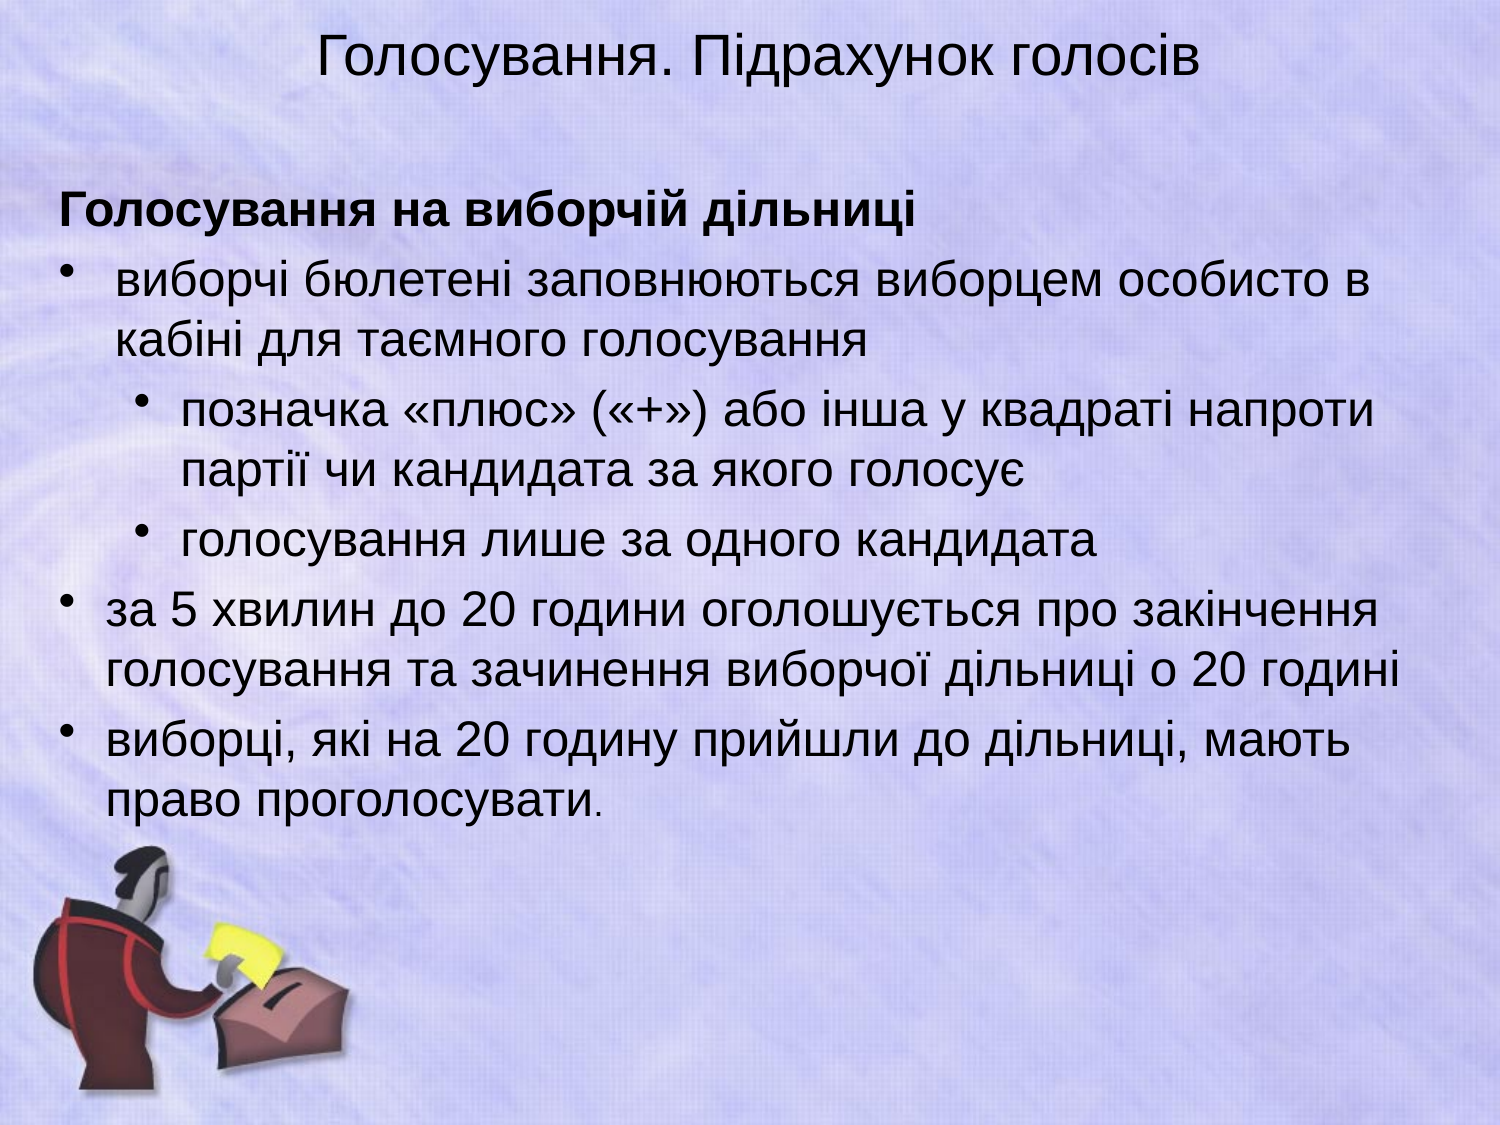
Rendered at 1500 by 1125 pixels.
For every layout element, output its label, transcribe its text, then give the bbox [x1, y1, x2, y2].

title Голосування. Підрахунок голосів [38, 44, 1480, 165]
list Голосування на виборчій дільниці виборчі бюлетені заповнюються виборцем особисто в кабіні для таємного голосування позначка «плюс» («+») або інша у квадраті напроти партії чи кандидата за якого голосує голосування лише за одного кандидата за 5 хвилин до 20 години оголошується про закінчення голосування та зачинення виборчої дільниці о 20 годині виборці, які на 20 годину прийшли до дільниці, мають право проголосувати. [43, 168, 1500, 942]
picture [0, 0, 1500, 1125]
